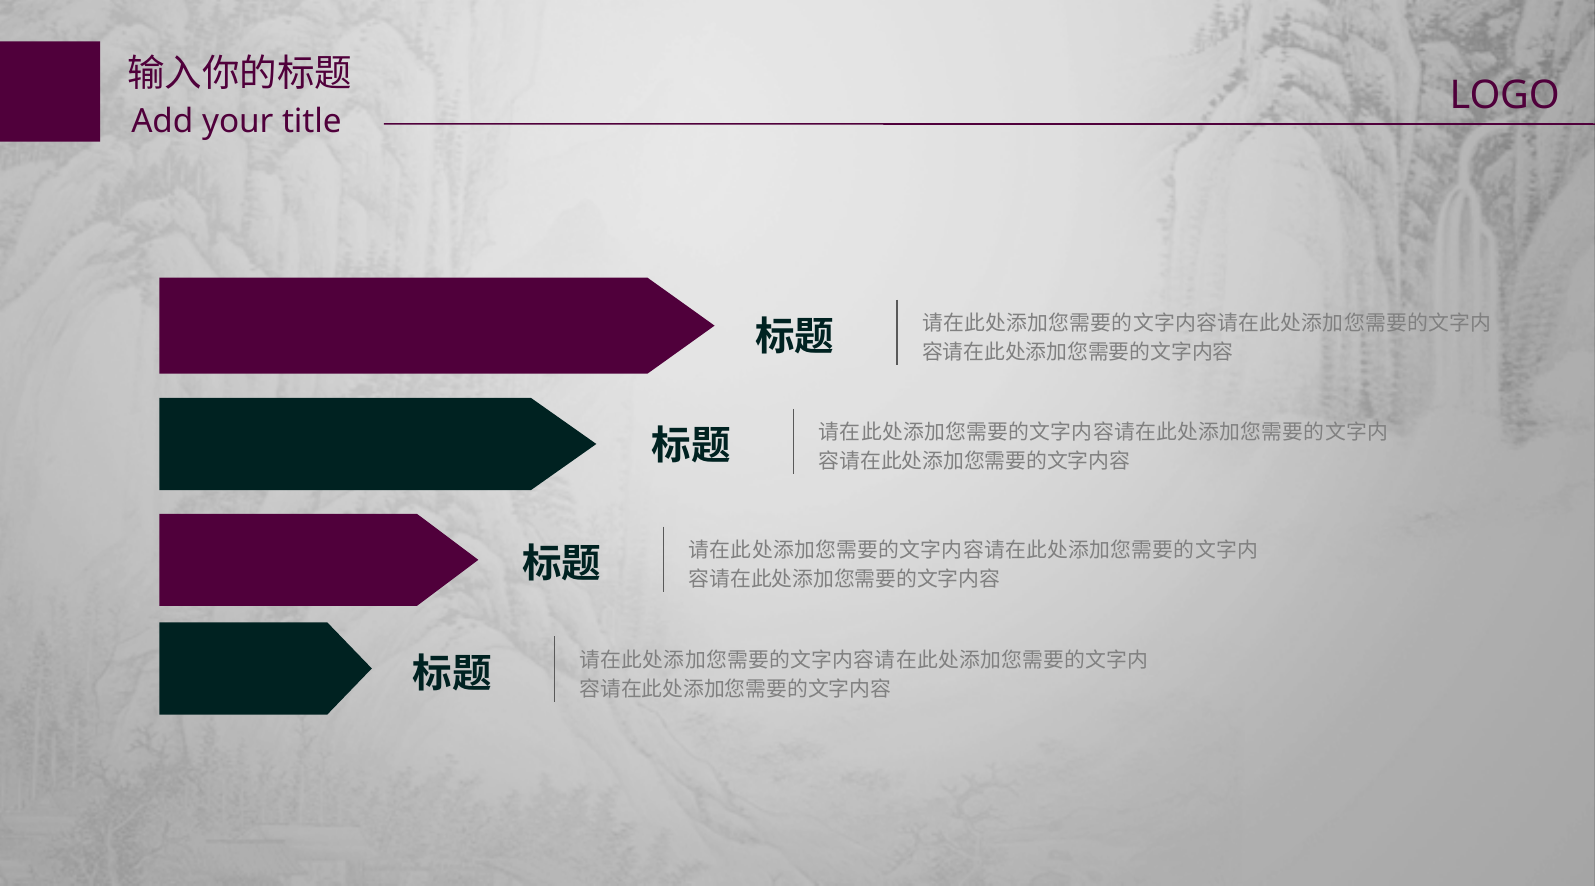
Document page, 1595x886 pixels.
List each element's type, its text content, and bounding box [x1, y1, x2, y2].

text_box [159, 622, 372, 715]
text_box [0, 0, 1595, 886]
text_box 标题 [370, 640, 535, 703]
text_box 请在此处添加您需要的文字内容请在此处添加您需要的文字内容请在此处添加您需要的文字内容 [579, 642, 1149, 701]
text_box [159, 397, 597, 491]
text_box 请在此处添加您需要的文字内容请在此处添加您需要的文字内容请在此处添加您需要的文字内容 [688, 532, 1258, 591]
text_box 请在此处添加您需要的文字内容请在此处添加您需要的文字内容请在此处添加您需要的文字内容 [818, 414, 1388, 474]
text_box 标题 [609, 412, 774, 476]
text_box [159, 513, 479, 606]
text_box [159, 277, 715, 374]
text_box 标题 [479, 530, 644, 593]
text_box 标题 [712, 303, 877, 367]
text_box 请在此处添加您需要的文字内容请在此处添加您需要的文字内容请在此处添加您需要的文字内容 [922, 305, 1492, 364]
